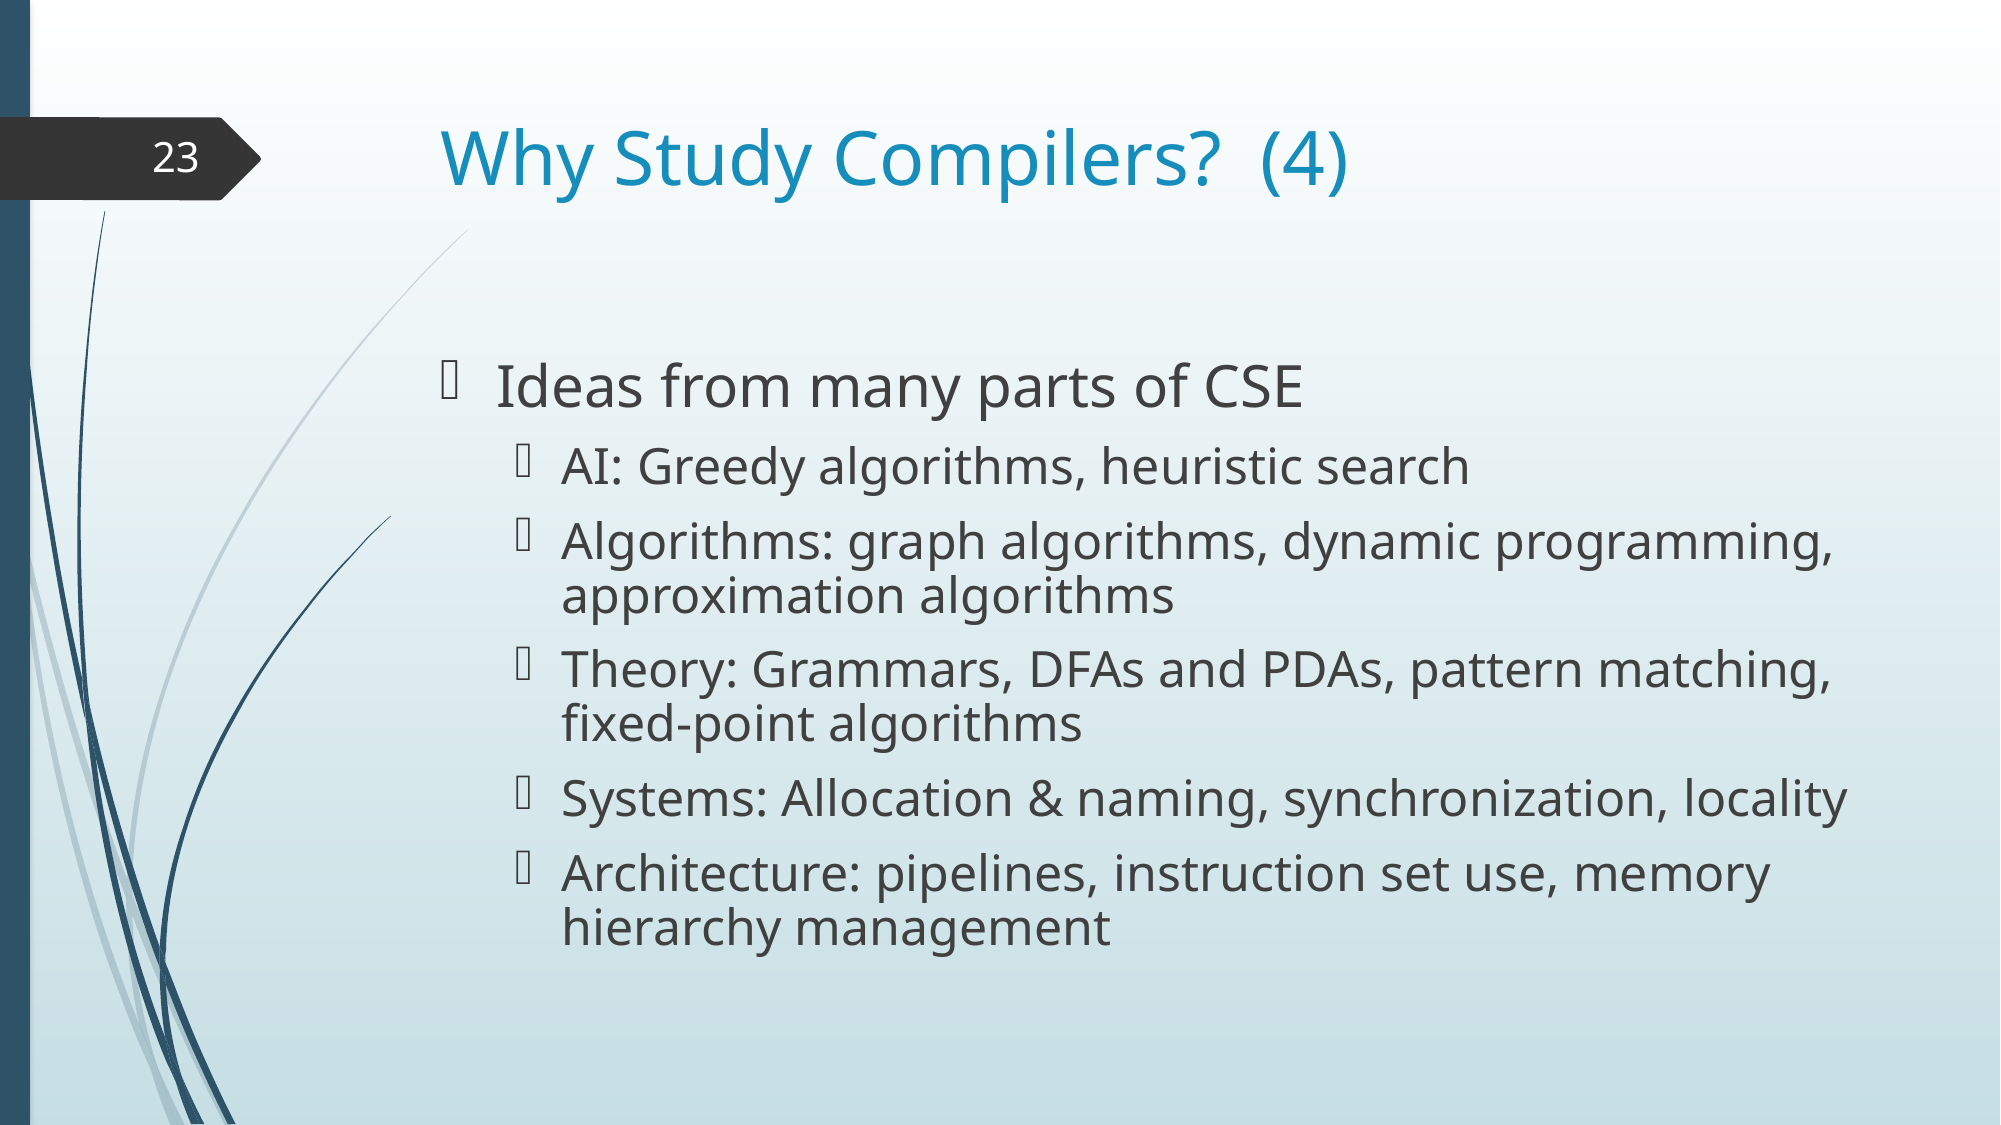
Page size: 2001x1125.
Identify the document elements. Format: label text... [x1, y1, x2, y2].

slide_number 23 [87, 129, 216, 190]
list Ideas from many parts of CSE AI: Greedy algorithms, heuristic search Algorithms: graph algorithms, dynamic programming, approximation algorithms Theory: Grammars, DFAs and PDAs, pattern matching, fixed-point algorithms Systems: Allocation & naming, synchronization, locality Architecture: pipelines, instruction set use, memory hierarchy management [424, 350, 1888, 988]
title Why Study Compilers? (4) [425, 102, 1888, 313]
